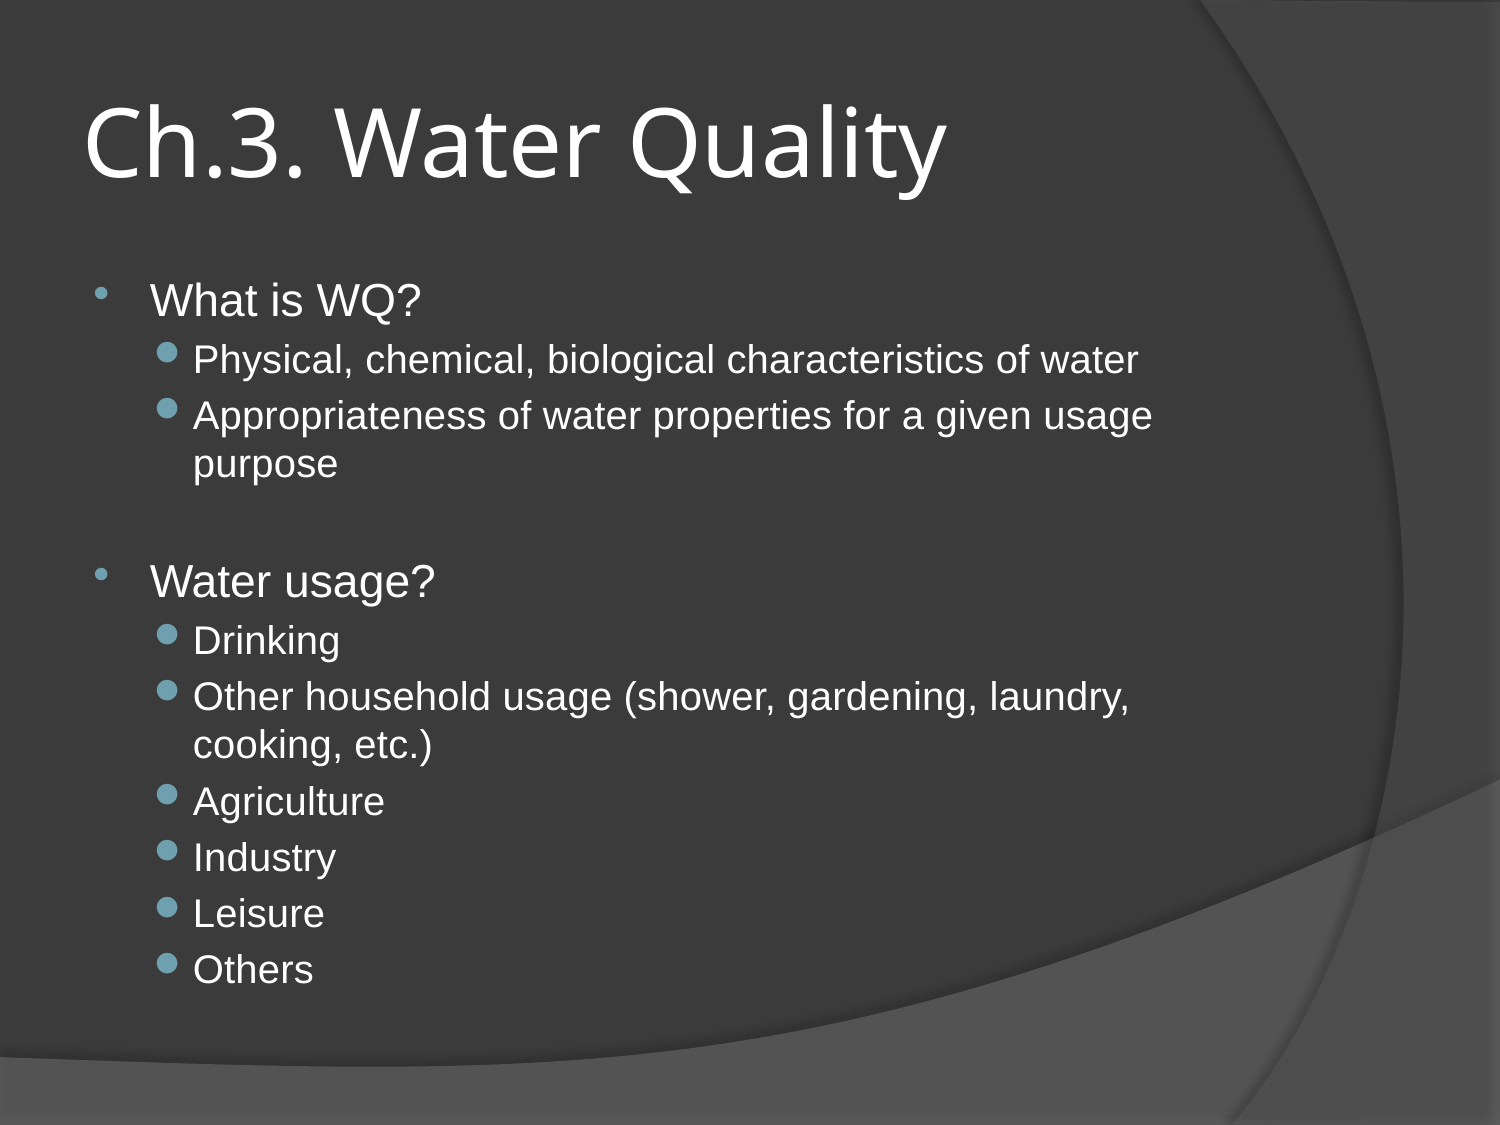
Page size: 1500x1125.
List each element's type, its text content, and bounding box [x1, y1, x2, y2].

title Ch.3. Water Quality [75, 45, 1300, 233]
list What is WQ? Physical, chemical, biological characteristics of water Appropriateness of water properties for a given usage purpose Water usage? Drinking Other household usage (shower, gardening, laundry, cooking, etc.) Agriculture Industry Leisure Others [75, 262, 1300, 1005]
